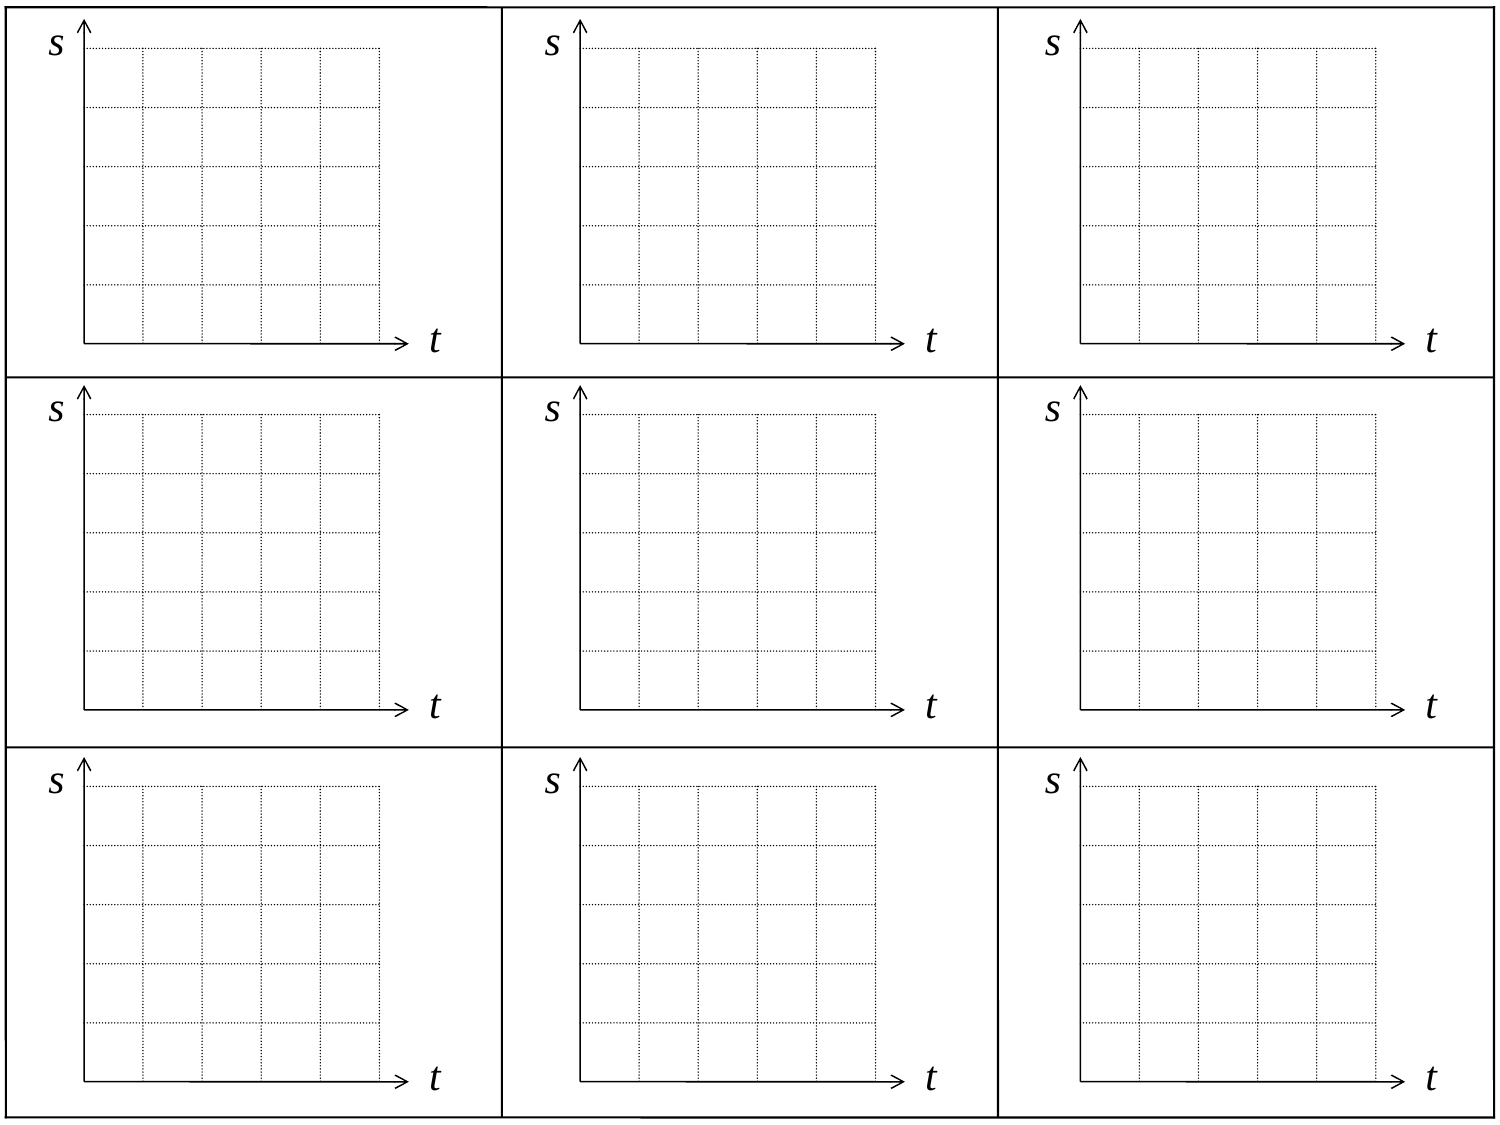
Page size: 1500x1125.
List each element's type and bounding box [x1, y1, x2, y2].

text_box [5, 6, 1495, 1118]
